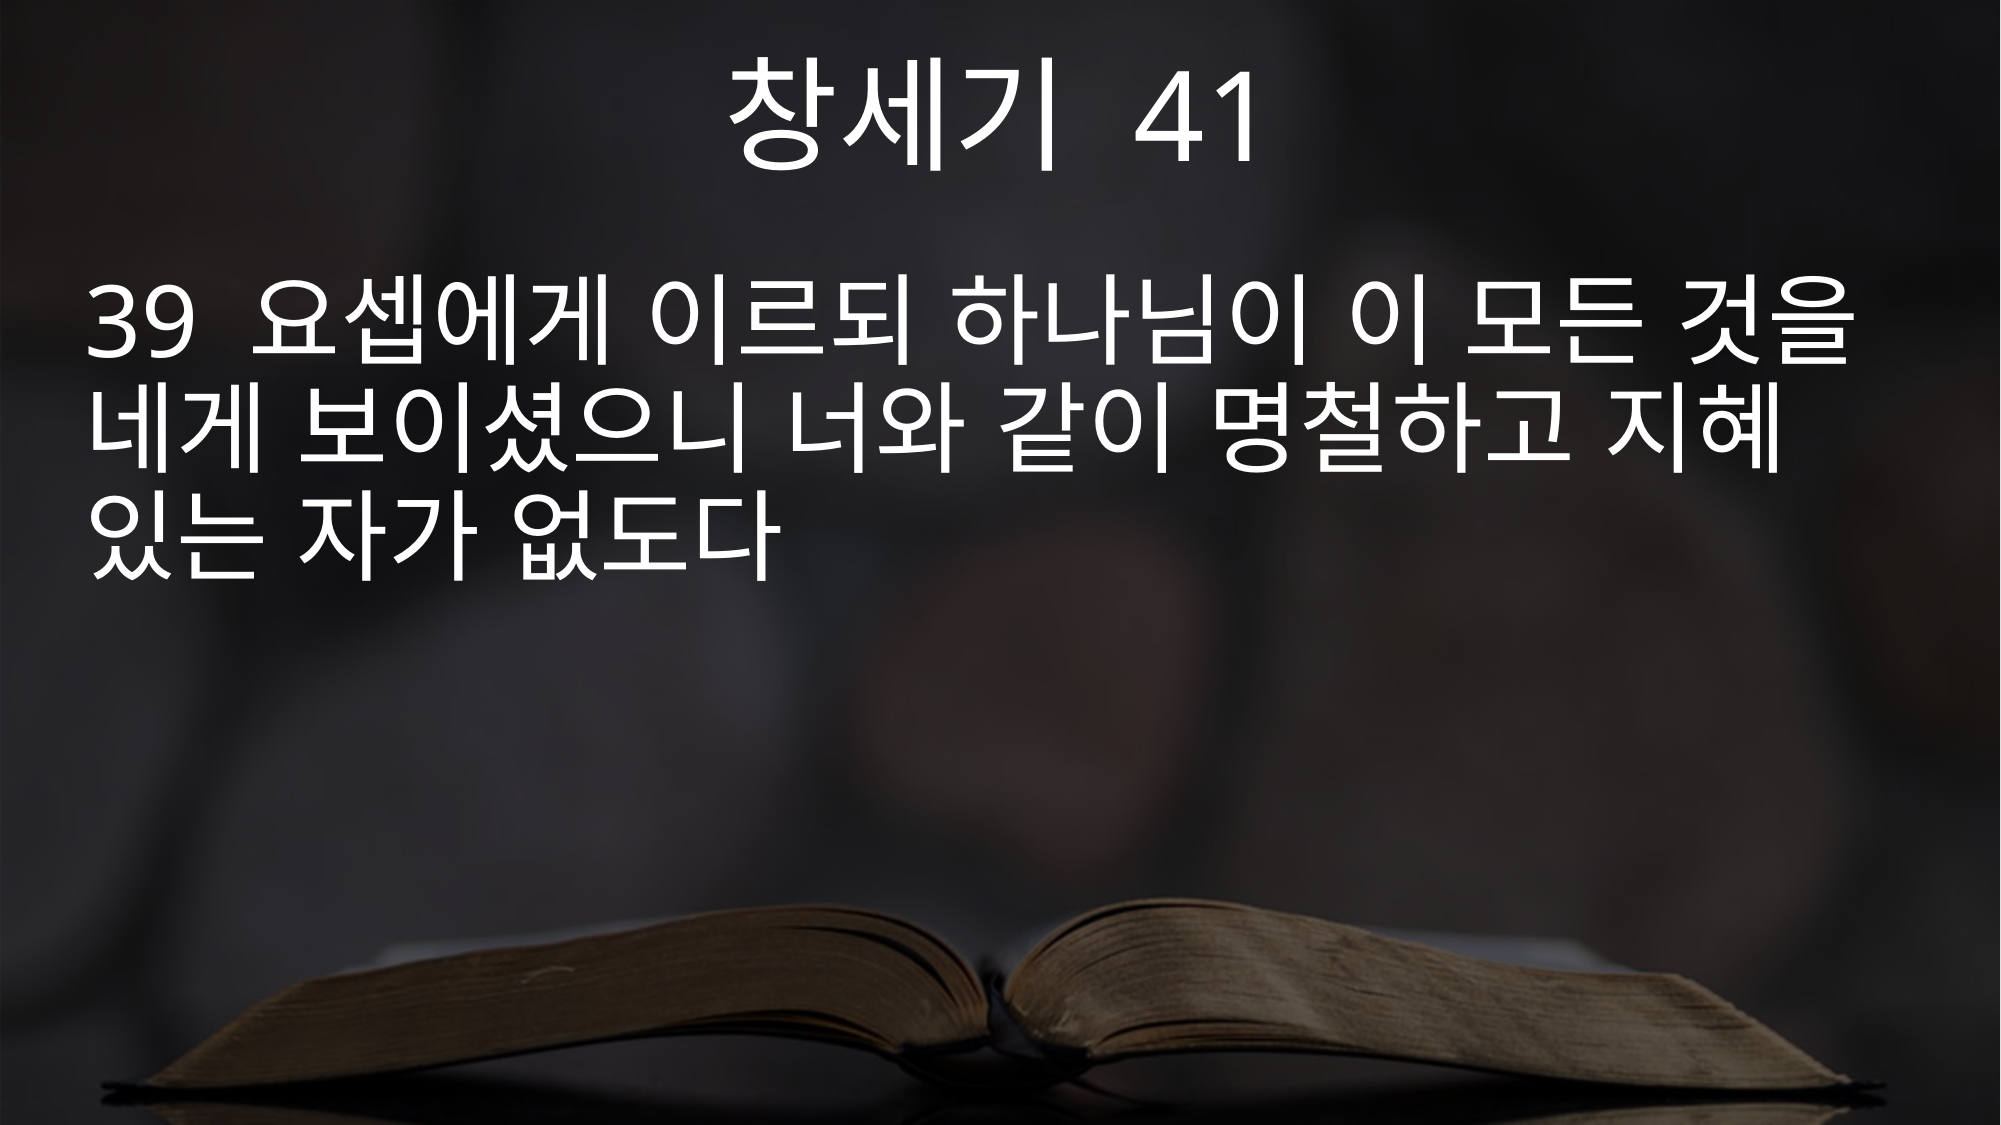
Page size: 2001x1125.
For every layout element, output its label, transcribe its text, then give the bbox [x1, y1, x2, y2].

list 39 요셉에게 이르되 하나님이 이 모든 것을 네게 보이셨으니 너와 같이 명철하고 지혜 있는 자가 없도다 [69, 263, 1953, 423]
picture [0, 0, 2001, 1125]
footer 창세기 41 [0, 32, 2000, 192]
